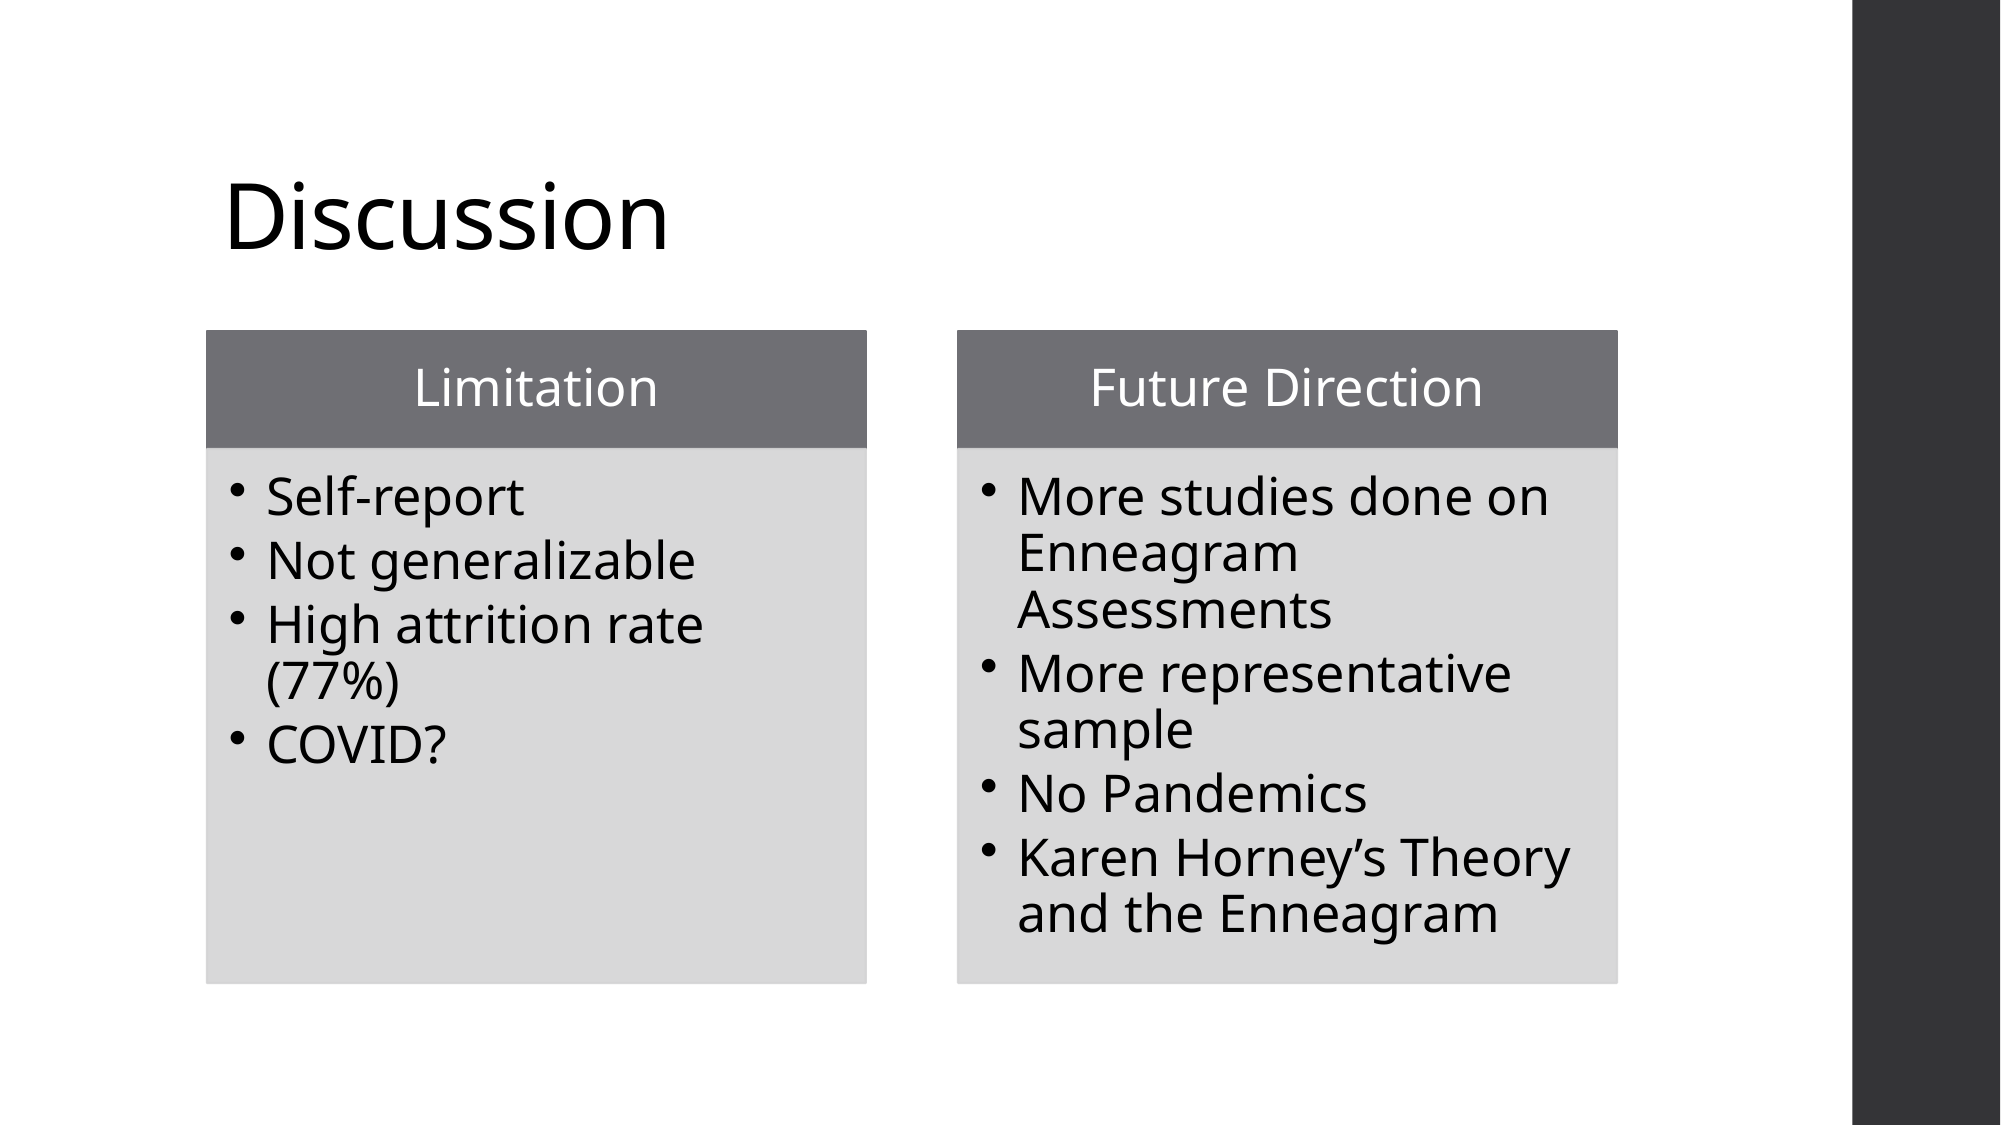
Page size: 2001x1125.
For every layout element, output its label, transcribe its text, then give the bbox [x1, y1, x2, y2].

title Discussion [206, 60, 1797, 278]
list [206, 299, 1618, 1015]
